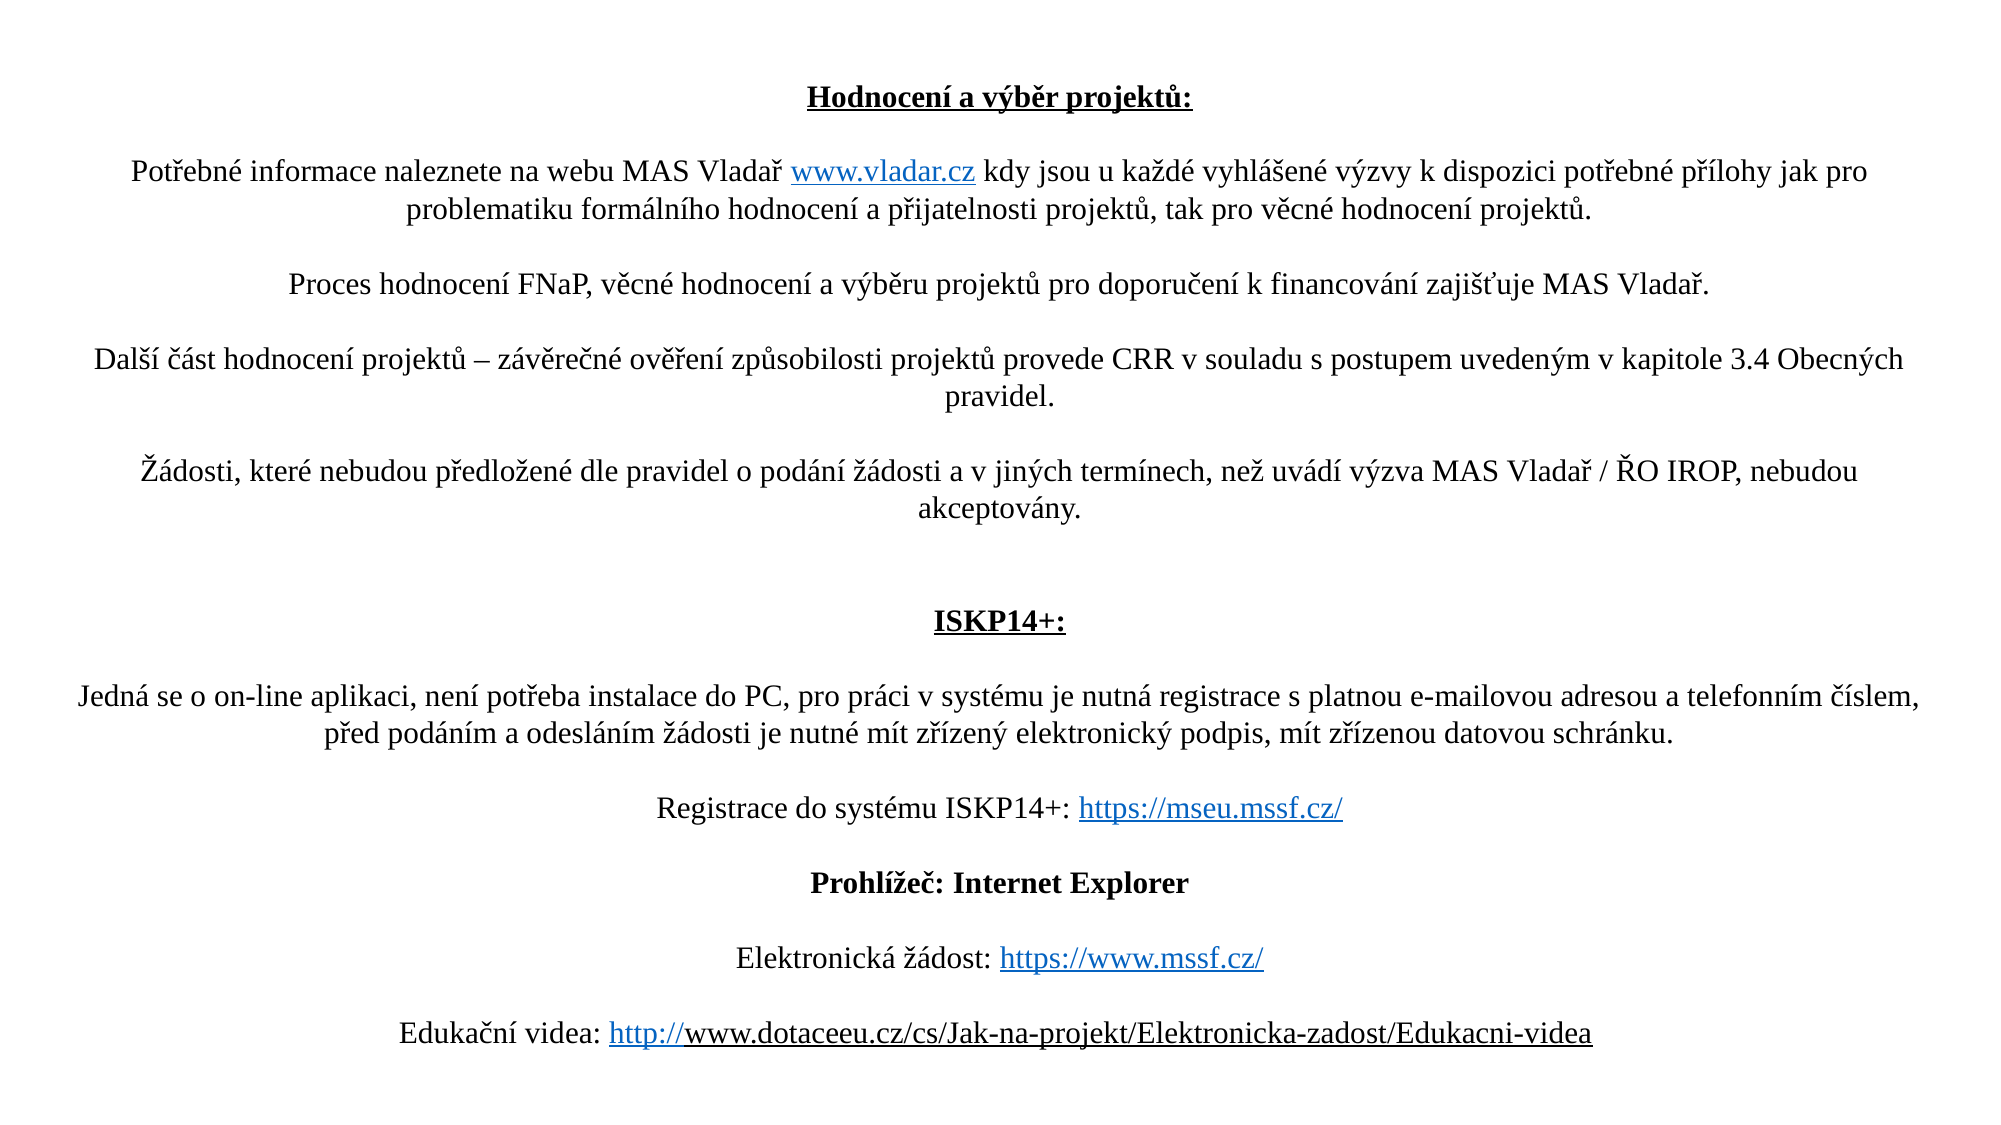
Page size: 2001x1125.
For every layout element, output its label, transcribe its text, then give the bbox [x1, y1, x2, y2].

text_box Hodnocení a výběr projektů: Potřebné informace naleznete na webu MAS Vladař www.vladar.cz kdy jsou u každé vyhlášené výzvy k dispozici potřebné přílohy jak pro problematiku formálního hodnocení a přijatelnosti projektů, tak pro věcné hodnocení projektů. Proces hodnocení FNaP, věcné hodnocení a výběru projektů pro doporučení k financování zajišťuje MAS Vladař. Další část hodnocení projektů – závěrečné ověření způsobilosti projektů provede CRR v souladu s postupem uvedeným v kapitole 3.4 Obecných pravidel. Žádosti, které nebudou předložené dle pravidel o podání žádosti a v jiných termínech, než uvádí výzva MAS Vladař / ŘO IROP, nebudou akceptovány. ISKP14+: Jedná se o on-line aplikaci, není potřeba instalace do PC, pro práci v systému je nutná registrace s platnou e-mailovou adresou a telefonním číslem, před podáním a odesláním žádosti je nutné mít zřízený elektronický podpis, mít zřízenou datovou schránku. Registrace do systému ISKP14+: https://mseu.mssf.cz/ Prohlížeč: Internet Explorer Elektronická žádost: https://www.mssf.cz/ Edukační videa: http://www.dotaceeu.cz/cs/Jak-na-projekt/Elektronicka-zadost/Edukacni-videa [41, 68, 1959, 1057]
